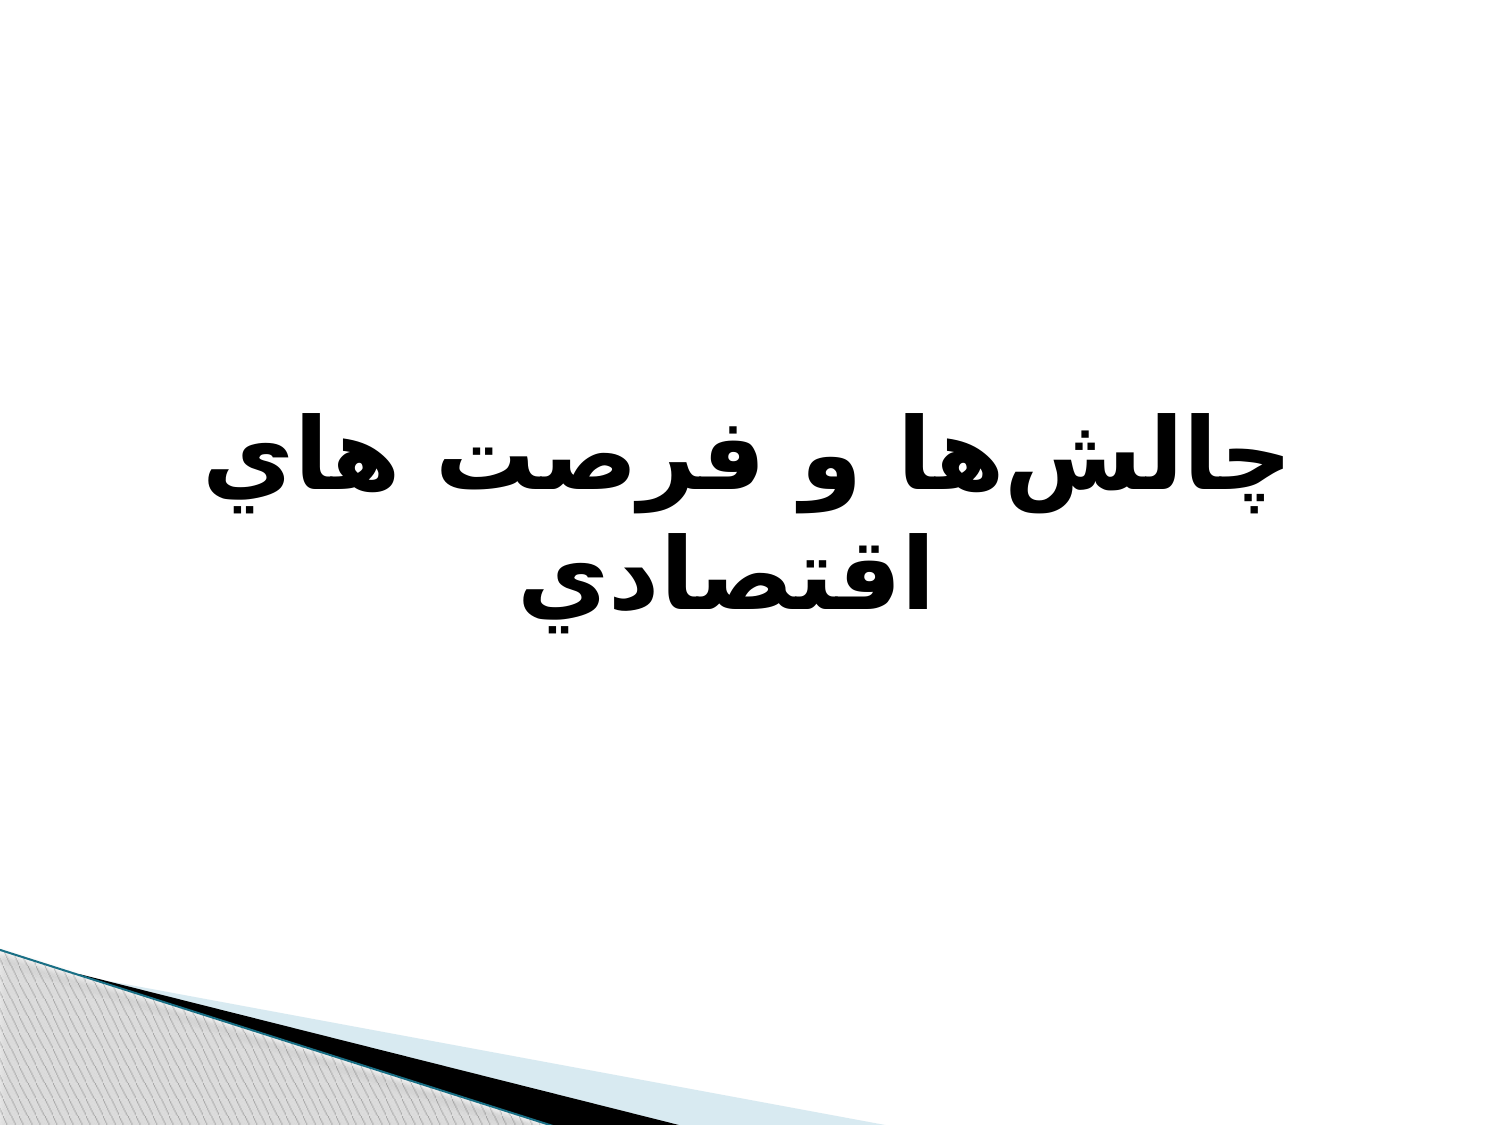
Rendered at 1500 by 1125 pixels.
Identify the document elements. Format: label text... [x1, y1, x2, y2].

list چالش‌ها و فرصت هاي اقتصادي [82, 382, 1432, 1125]
